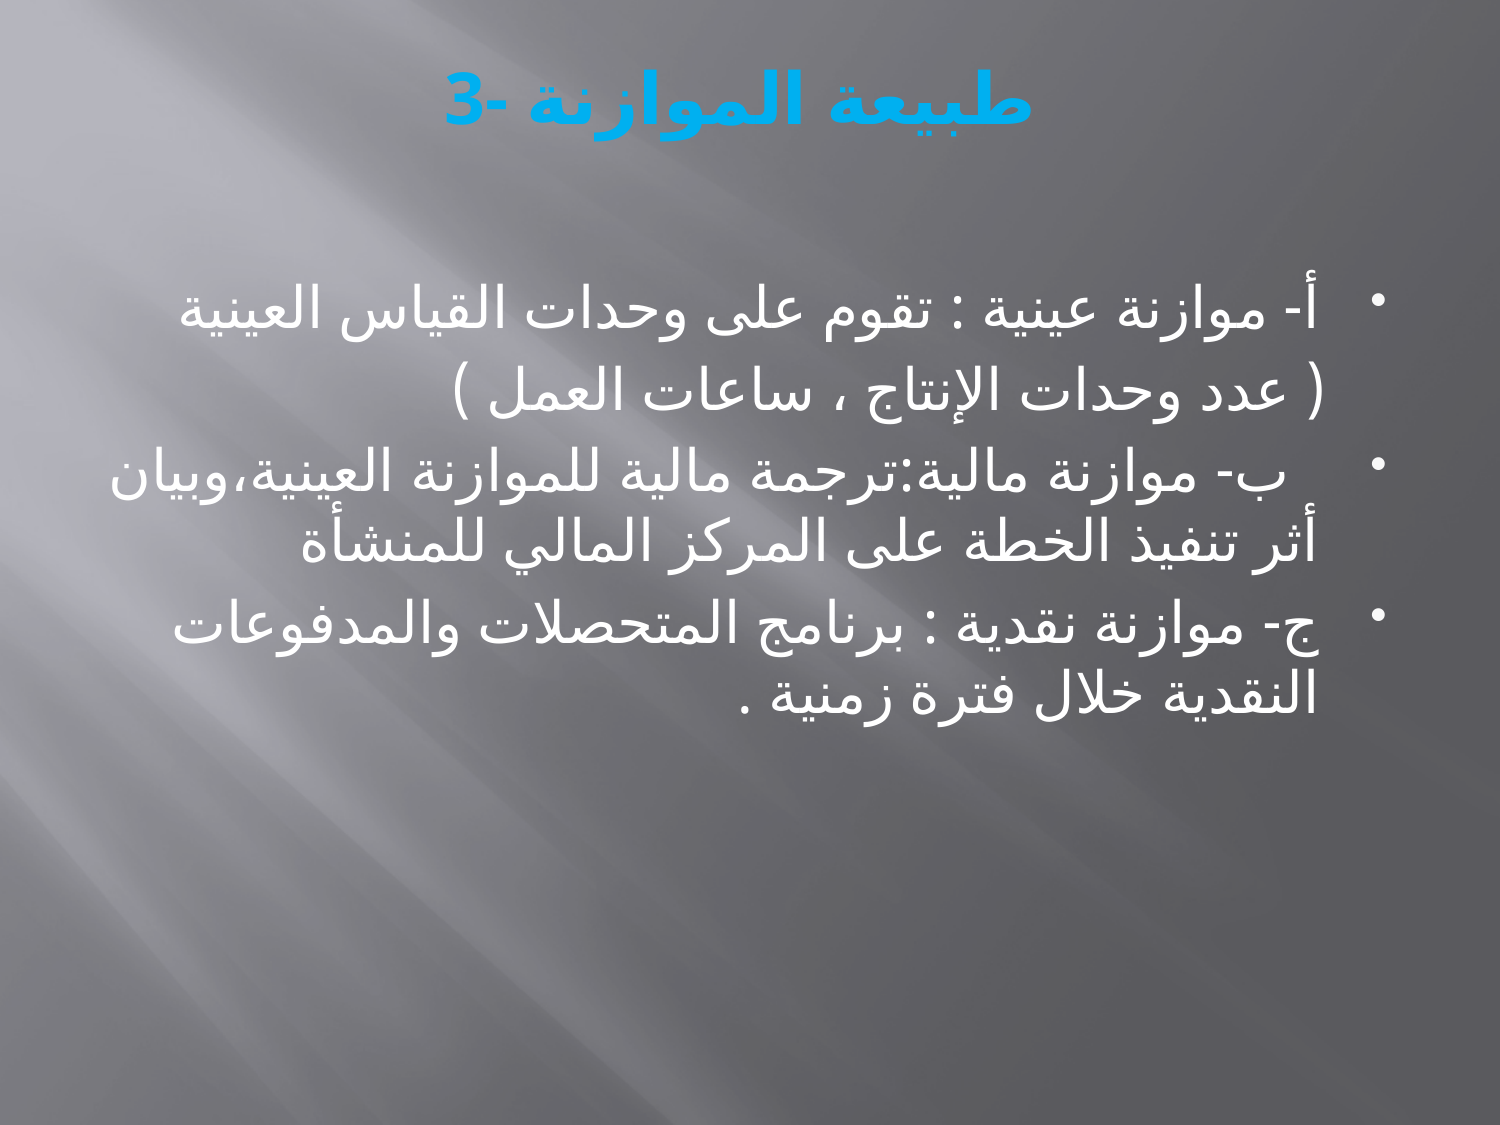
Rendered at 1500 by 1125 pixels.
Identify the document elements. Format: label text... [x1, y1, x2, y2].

title 3- طبيعة الموازنة [75, 45, 1425, 233]
list أ- موازنة عينية : تقوم على وحدات القياس العينية ( عدد وحدات الإنتاج ، ساعات العمل ) ب- موازنة مالية:ترجمة مالية للموازنة العينية،وبيان أثر تنفيذ الخطة على المركز المالي للمنشأة ج- موازنة نقدية : برنامج المتحصلات والمدفوعات النقدية خلال فترة زمنية . [75, 262, 1425, 1035]
